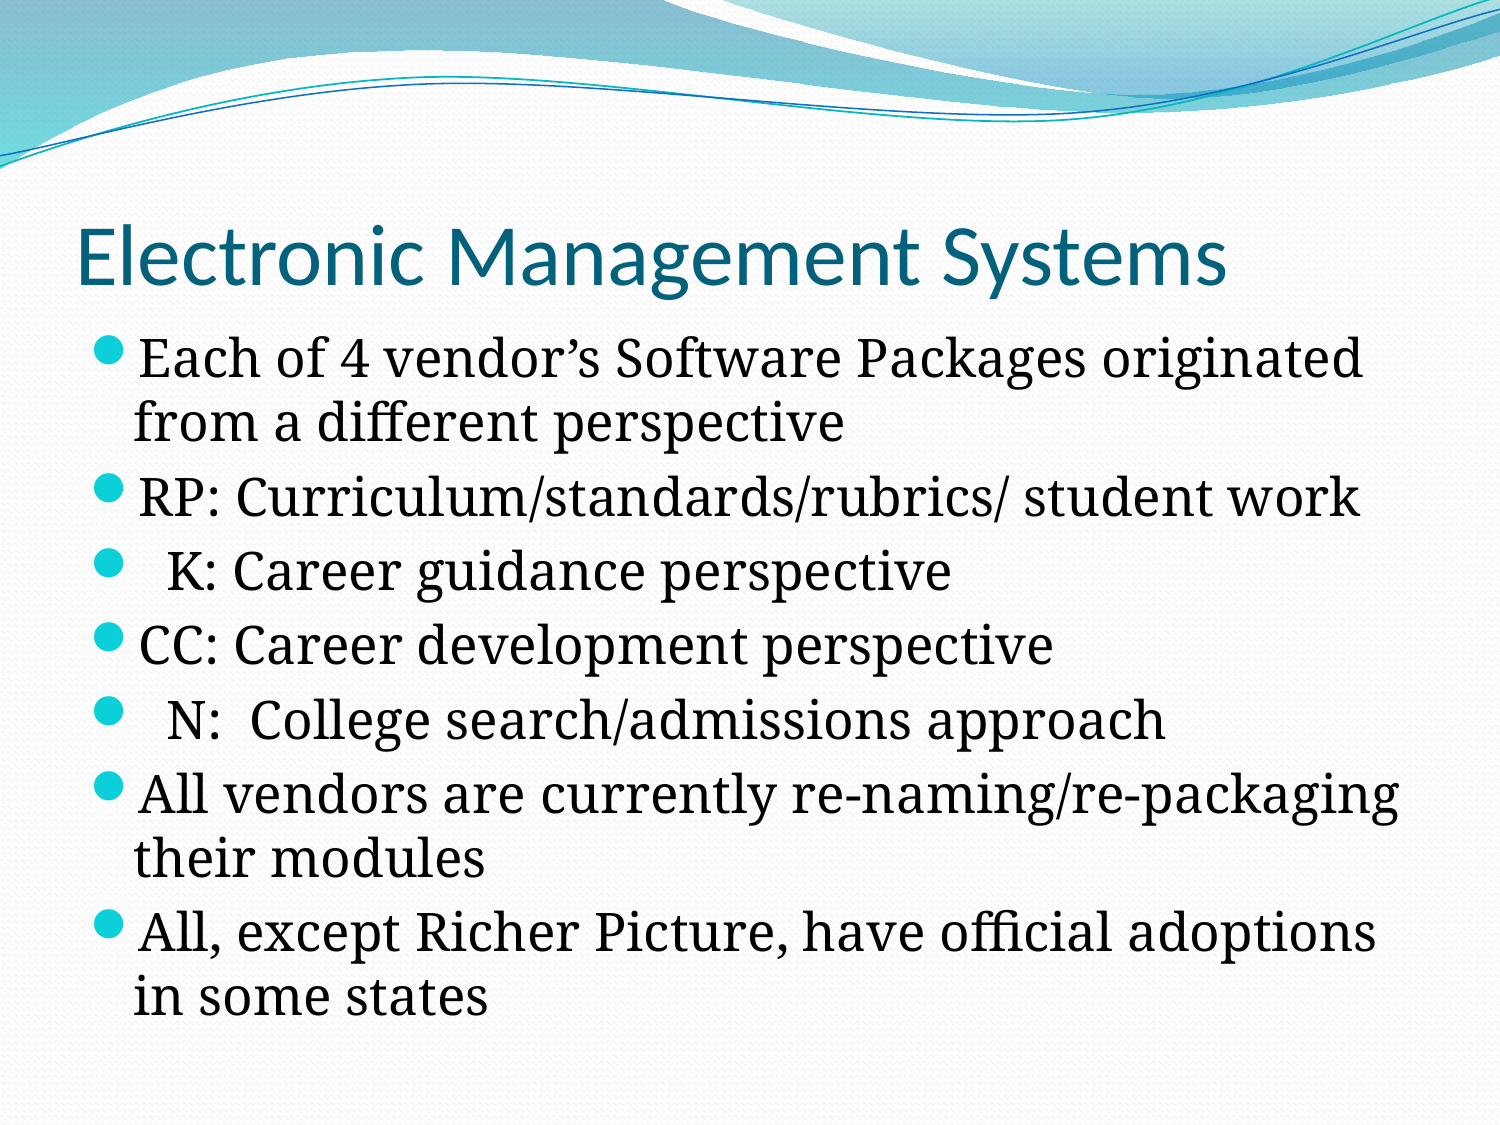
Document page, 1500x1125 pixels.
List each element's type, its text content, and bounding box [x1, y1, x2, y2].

list Each of 4 vendor’s Software Packages originated from a different perspective RP: Curriculum/standards/rubrics/ student work K: Career guidance perspective CC: Career development perspective N: College search/admissions approach All vendors are currently re-naming/re-packaging their modules All, except Richer Picture, have official adoptions in some states [75, 317, 1425, 1038]
title Electronic Management Systems [75, 115, 1425, 303]
